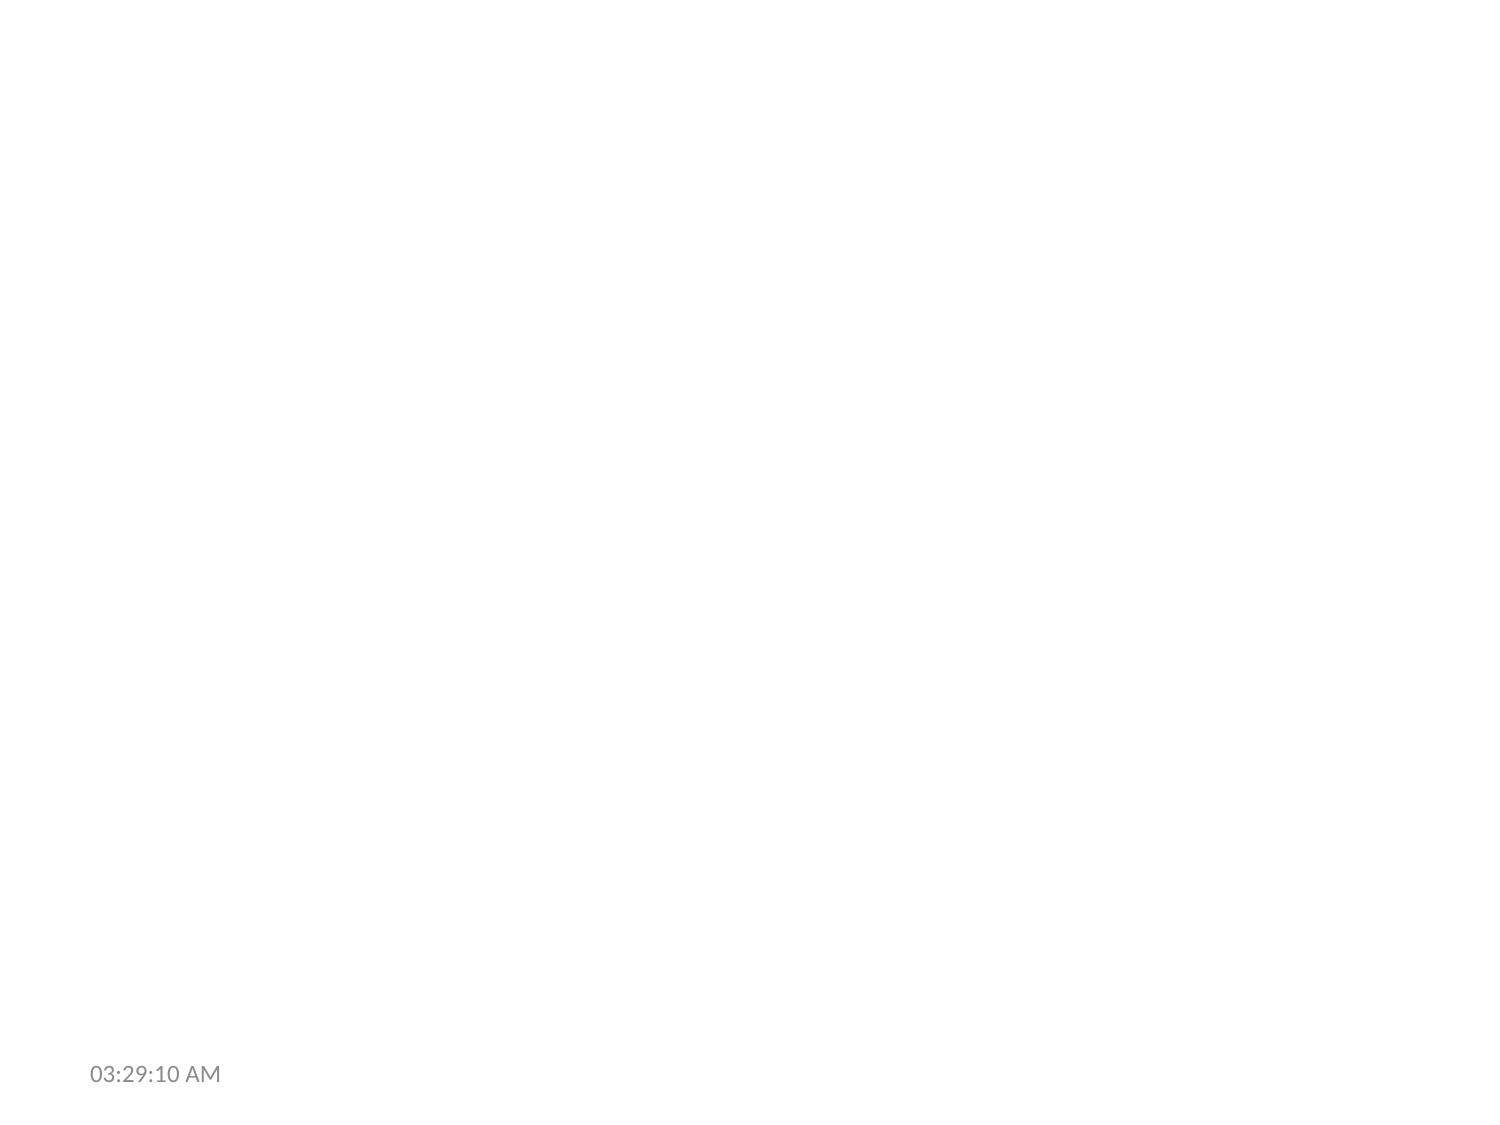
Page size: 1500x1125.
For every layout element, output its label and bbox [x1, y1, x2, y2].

slide_number [75, 1042, 425, 1103]
